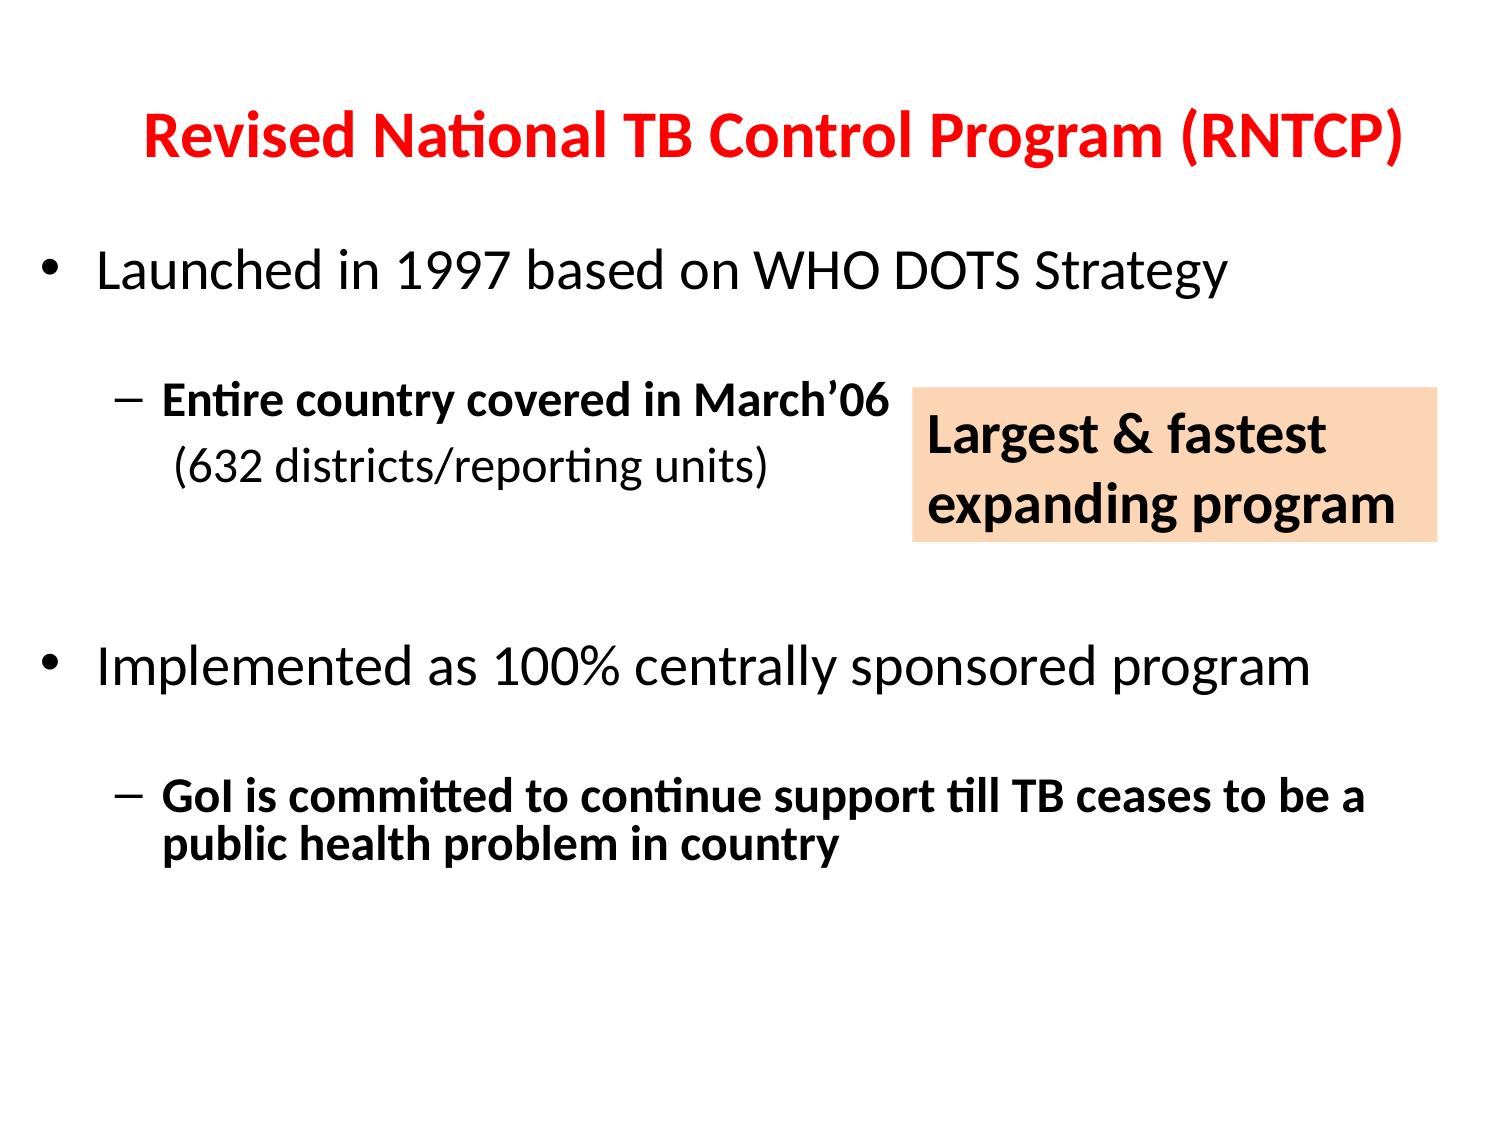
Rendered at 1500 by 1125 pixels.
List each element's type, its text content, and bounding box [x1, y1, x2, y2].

title Revised National TB Control Program (RNTCP) [99, 37, 1450, 225]
list Launched in 1997 based on WHO DOTS Strategy Entire country covered in March’06 (632 districts/reporting units) Implemented as 100% centrally sponsored program GoI is committed to continue support till TB ceases to be a public health problem in country [24, 237, 1388, 1005]
text_box Largest & fastest expanding program [912, 387, 1438, 543]
